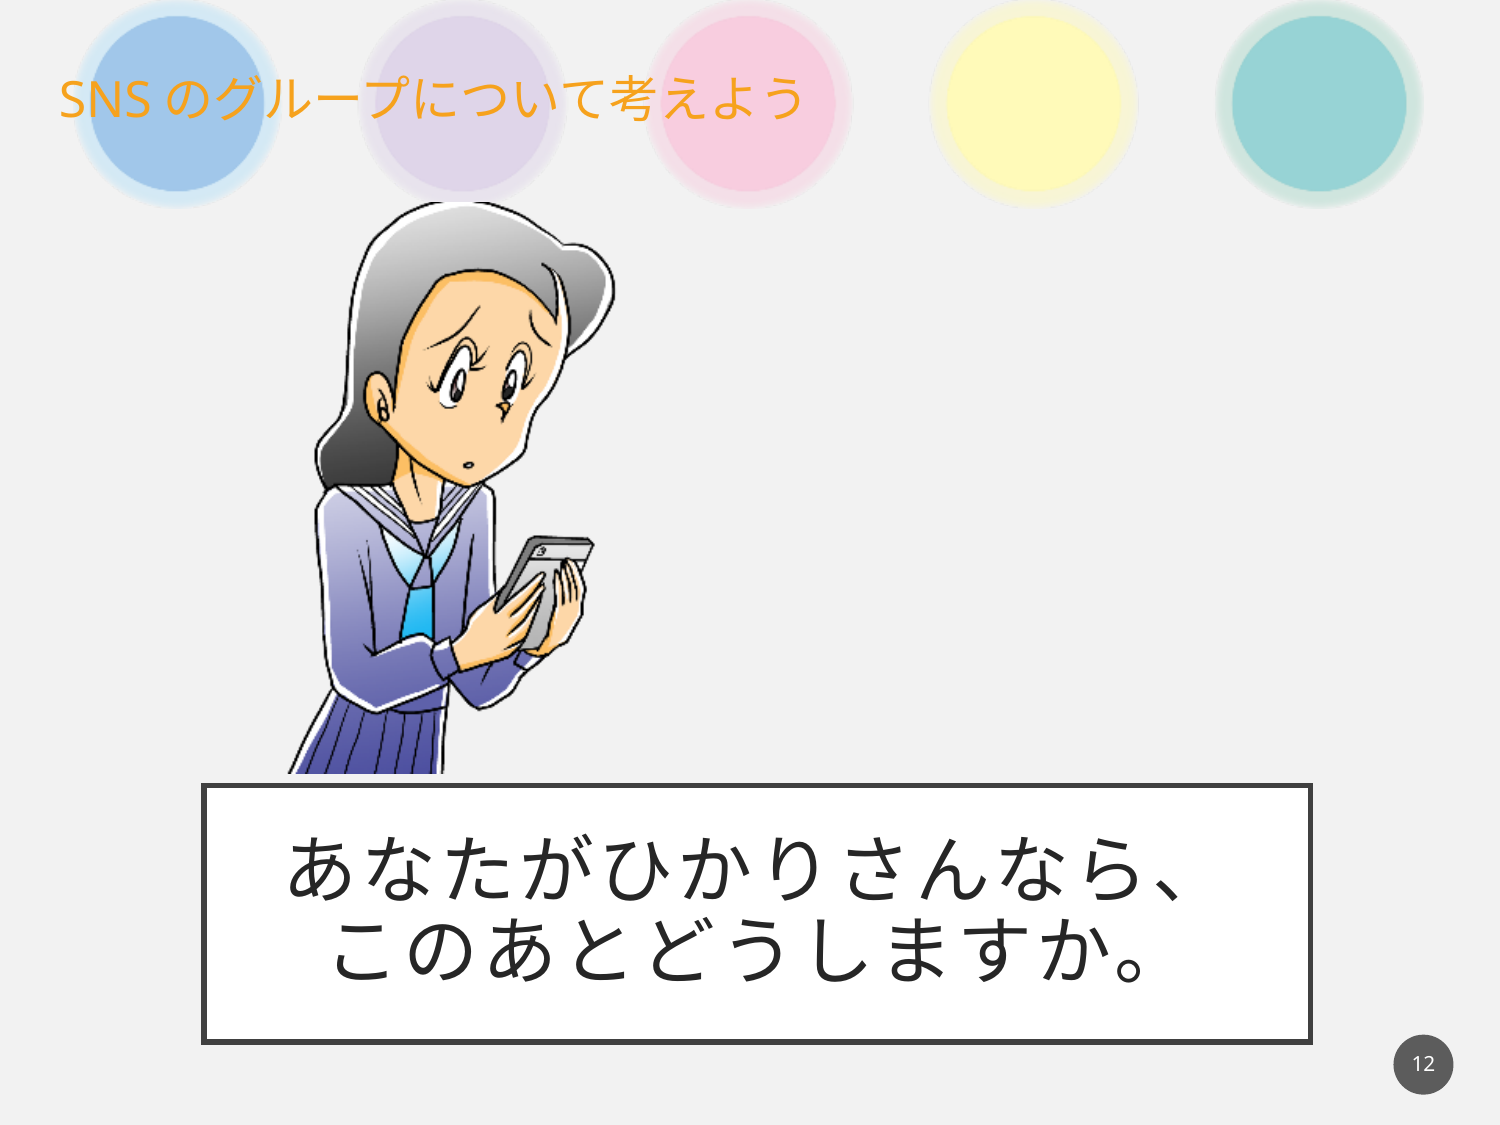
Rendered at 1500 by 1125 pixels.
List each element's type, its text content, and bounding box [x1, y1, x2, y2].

picture [73, 102, 79, 113]
title あなたがひかりさんなら、 このあとどうしますか。 [201, 783, 1313, 1045]
picture [73, 0, 1424, 774]
slide_number 12 [1393, 1034, 1454, 1095]
